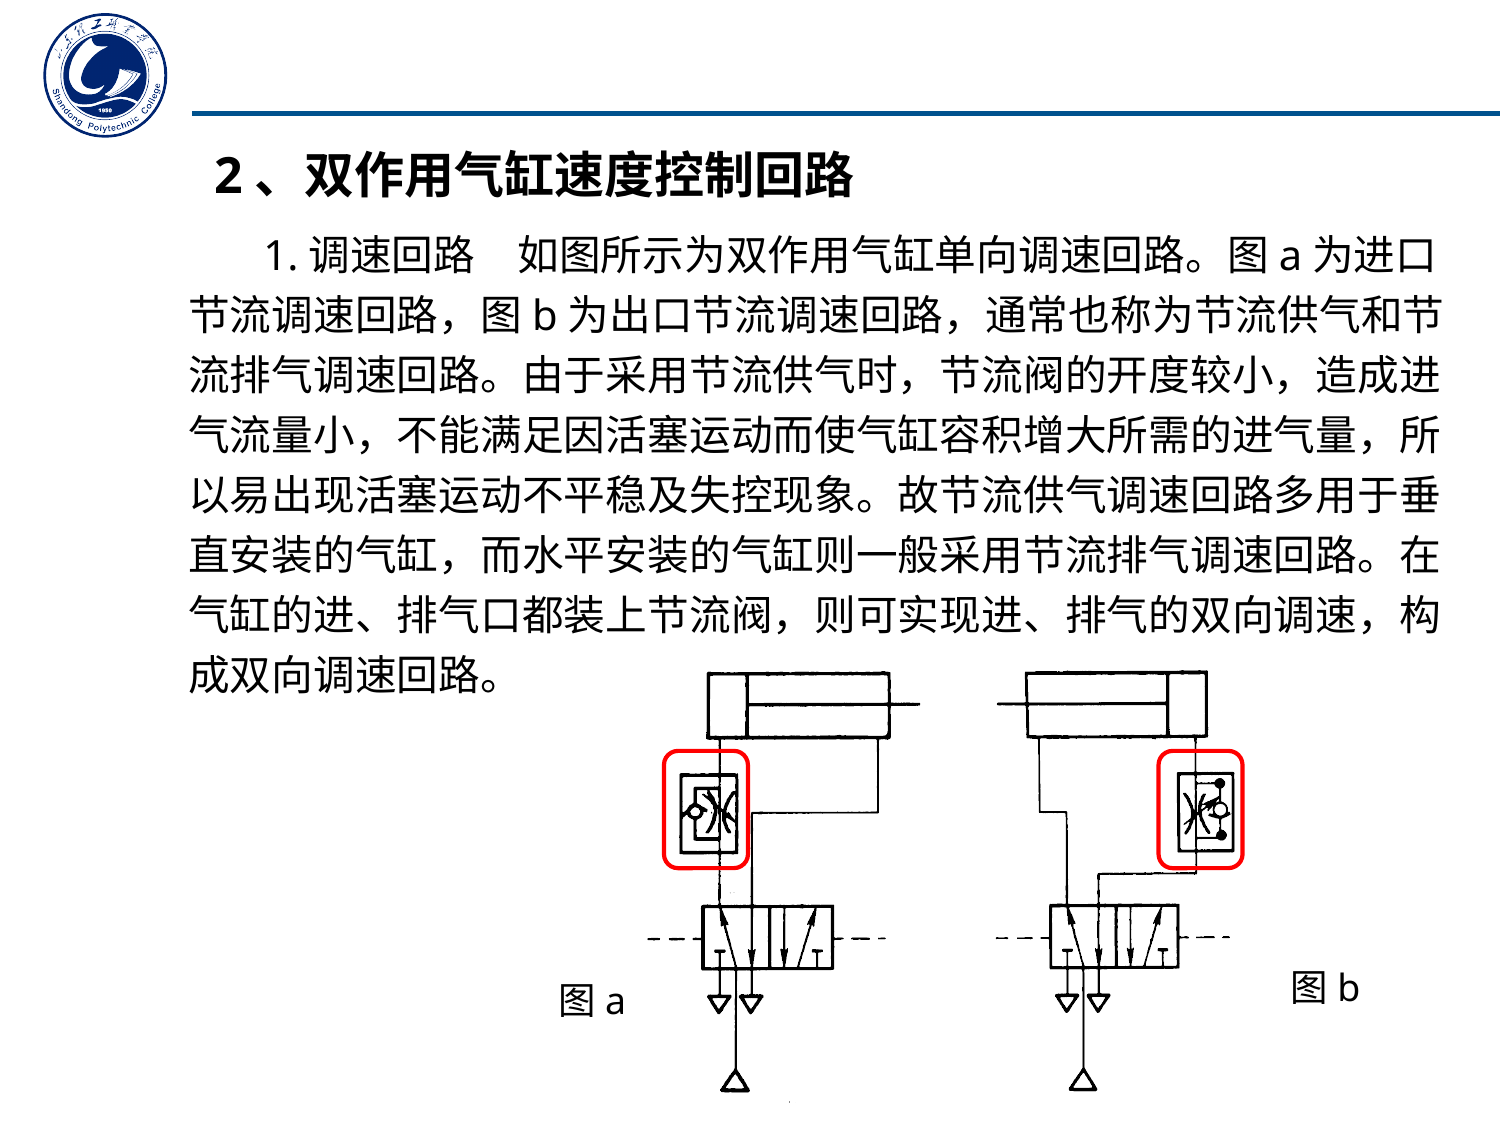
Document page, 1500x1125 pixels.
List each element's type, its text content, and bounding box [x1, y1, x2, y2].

text_box 图a [543, 969, 630, 1030]
text_box 1.调速回路 如图所示为双作用气缸单向调速回路。图a为进口节流调速回路，图b为出口节流调速回路，通常也称为节流供气和节流排气调速回路。由于采用节流供气时，节流阀的开度较小，造成进气流量小，不能满足因活塞运动而使气缸容积增大所需的进气量，所以易出现活塞运动不平稳及失控现象。故节流供气调速回路多用于垂直安装的气缸，而水平安装的气缸则一般采用节流排气调速回路。在气缸的进、排气口都装上节流阀，则可实现进、排气的双向调速，构成双向调速回路。 [173, 211, 1481, 707]
picture [635, 652, 1243, 1103]
text_box 图b [1276, 956, 1376, 1016]
text_box 2、双作用气缸速度控制回路 [199, 136, 1299, 211]
picture [43, 7, 174, 138]
